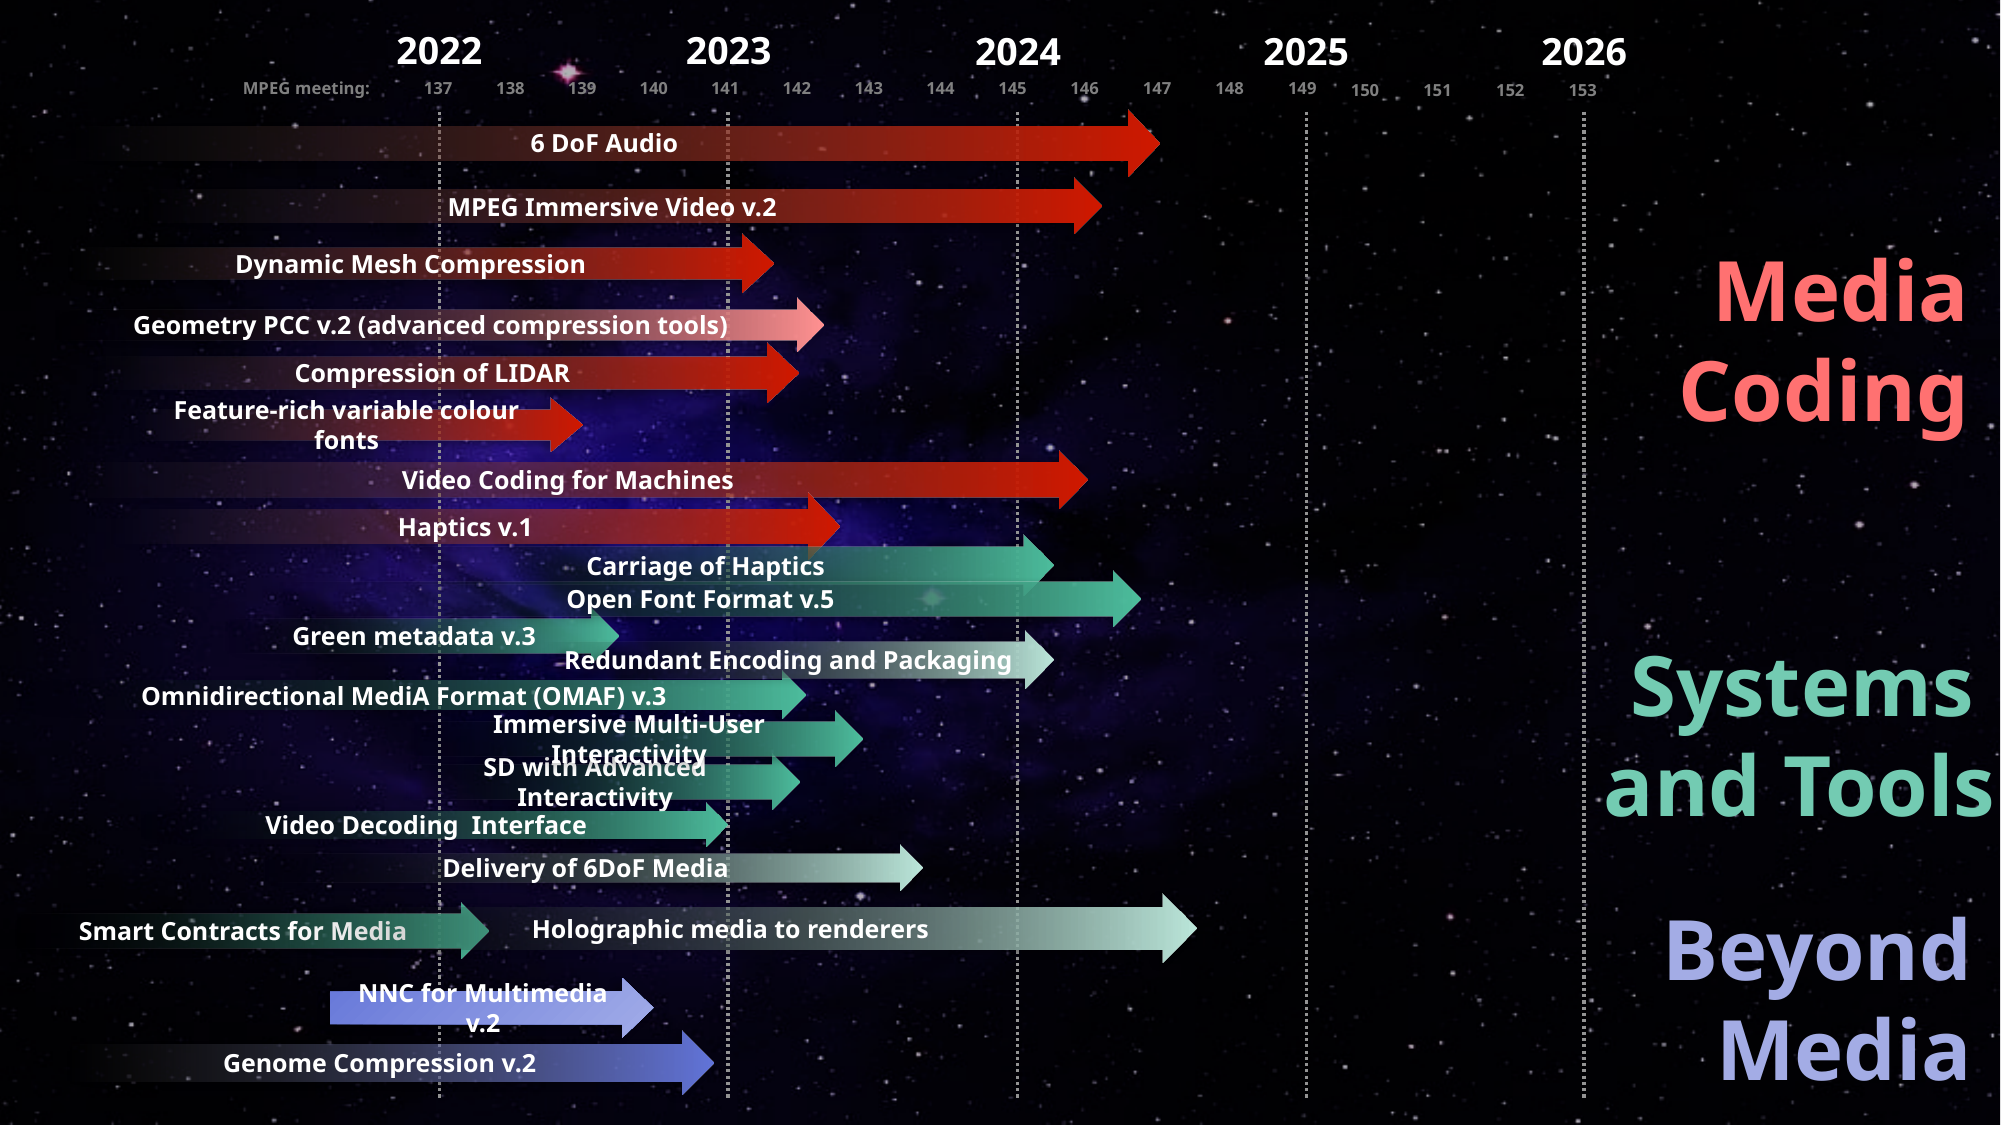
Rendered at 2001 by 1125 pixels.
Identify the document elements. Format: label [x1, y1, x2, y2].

text_box [228, 20, 1641, 109]
text_box [15, 109, 2000, 1106]
picture [0, 0, 2001, 1125]
